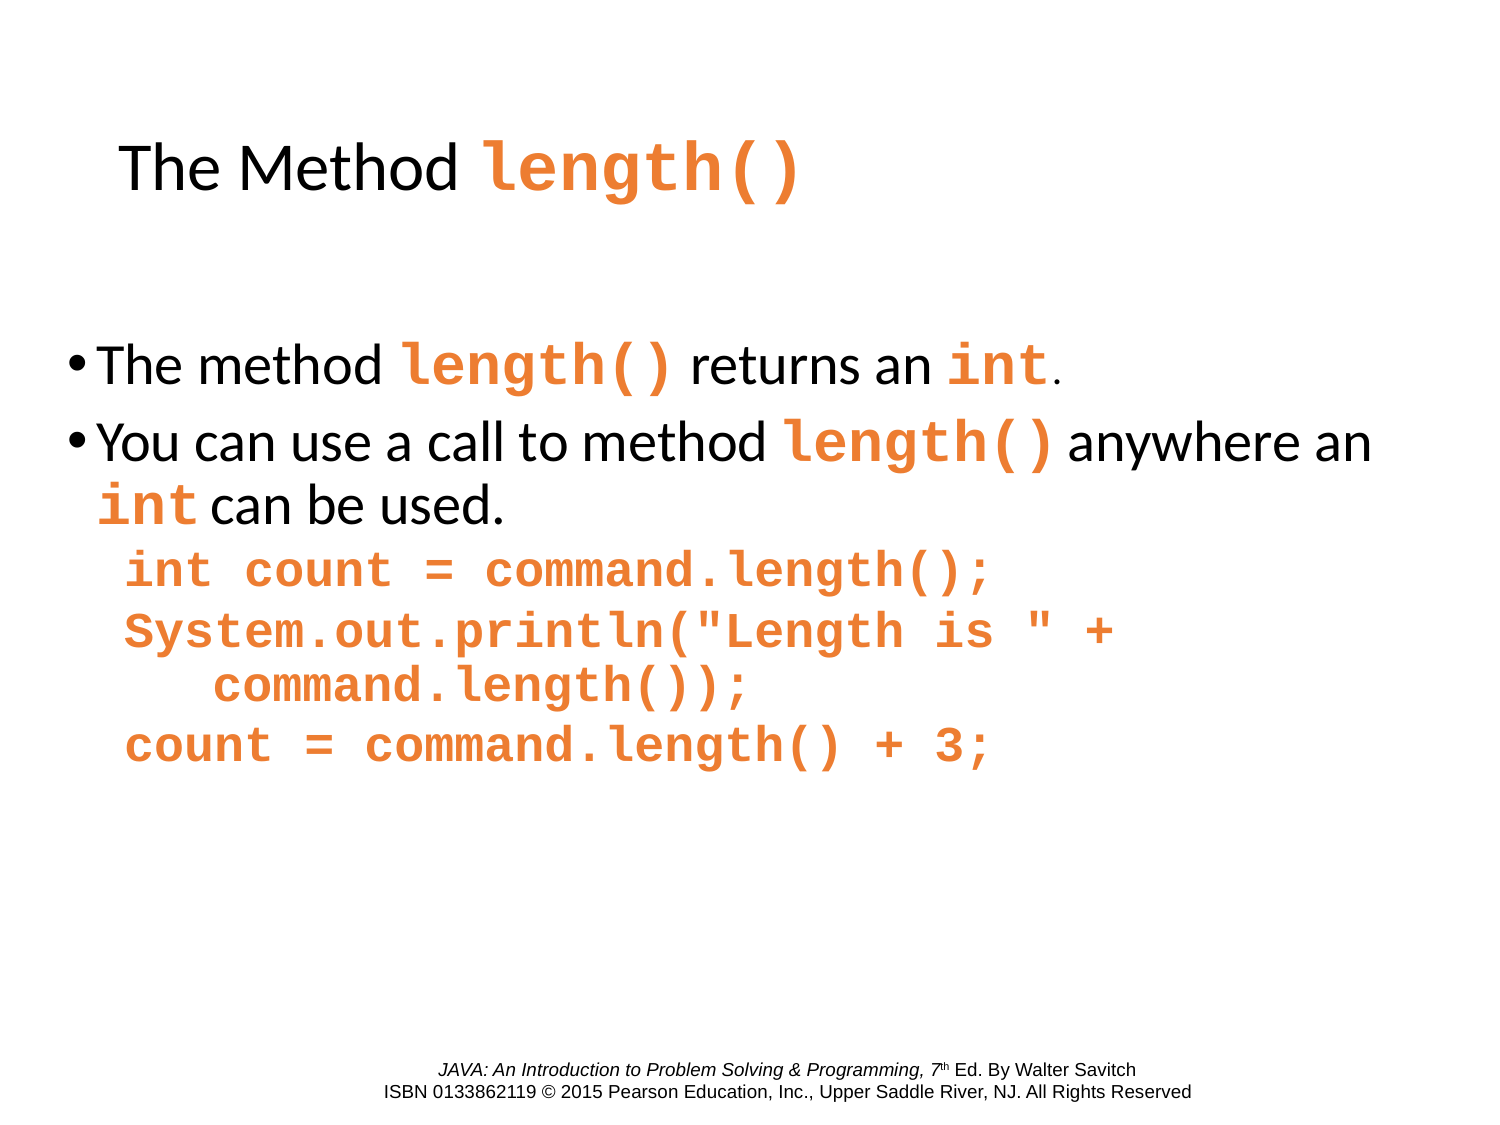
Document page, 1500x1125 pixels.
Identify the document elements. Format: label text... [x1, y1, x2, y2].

list The method length() returns an int. You can use a call to method length() anywhere an int can be used. int count = command.length(); System.out.println("Length is " + command.length()); count = command.length() + 3; [52, 326, 1500, 1005]
title The Method length() [103, 59, 1397, 278]
